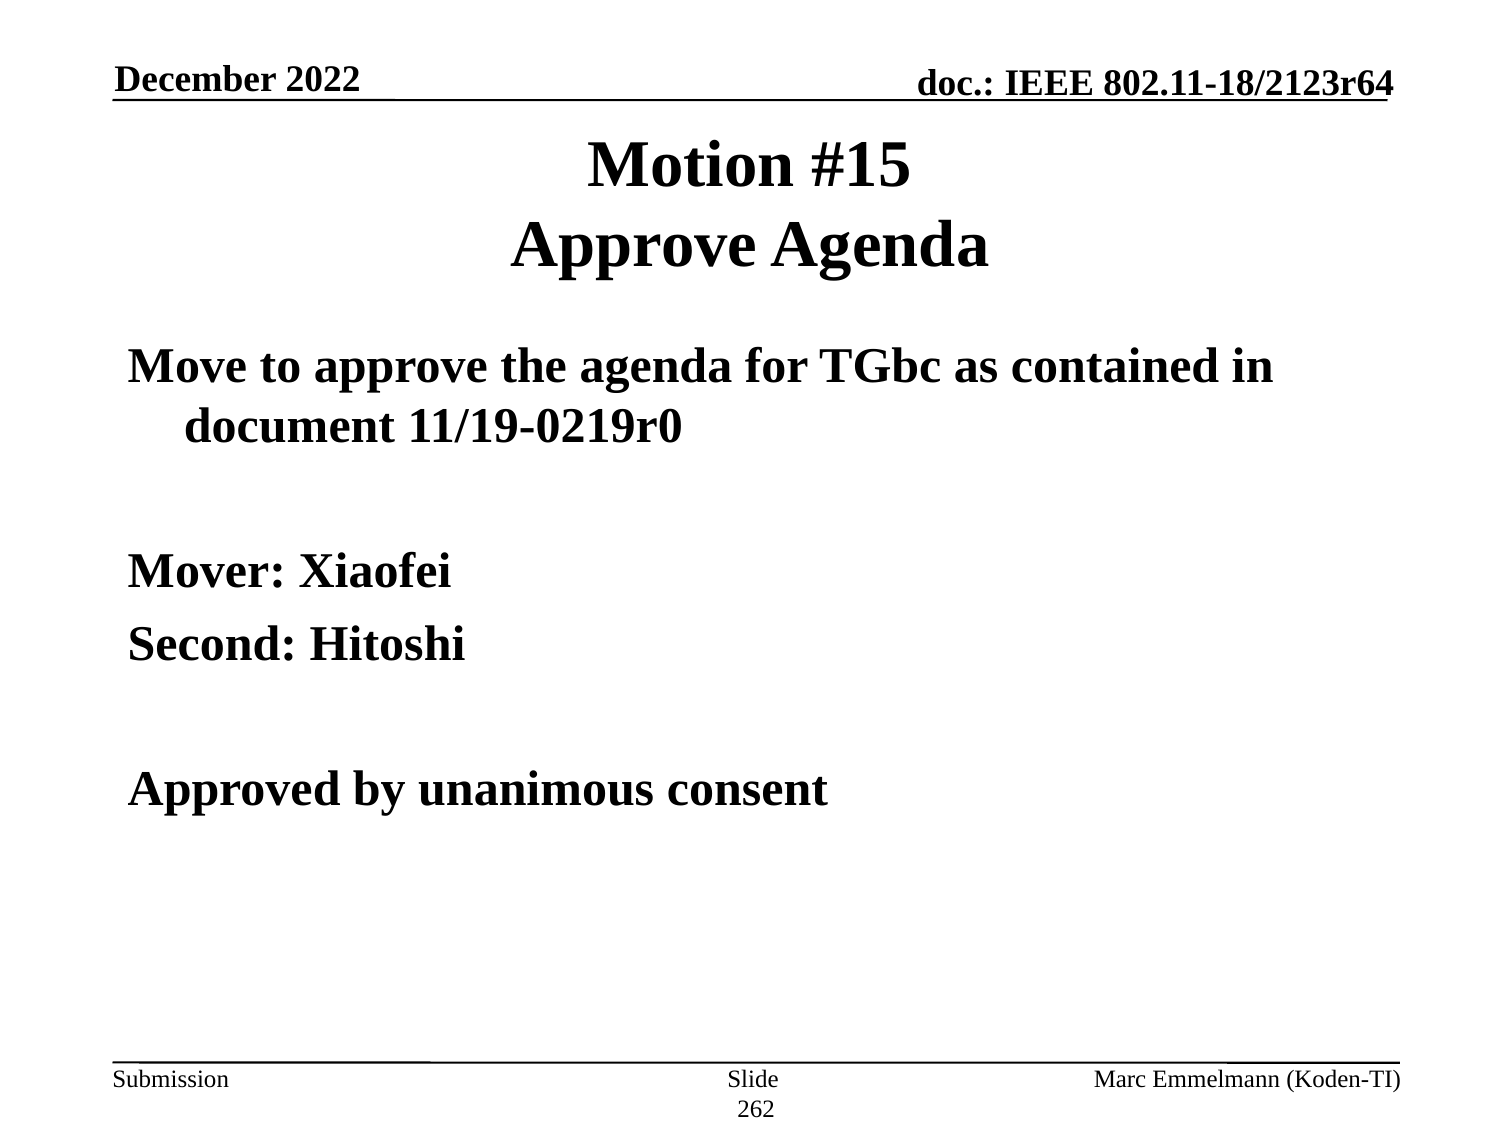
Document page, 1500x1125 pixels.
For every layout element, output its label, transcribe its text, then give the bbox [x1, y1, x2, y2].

title Motion #15 Approve Agenda [112, 112, 1388, 288]
footer Marc Emmelmann (Koden-TI) [878, 1061, 1402, 1093]
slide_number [114, 54, 423, 100]
list Move to approve the agenda for TGbc as contained in document 11/19-0219r0 Mover: Xiaofei Second: Hitoshi Approved by unanimous consent [112, 324, 1388, 1000]
slide_number Slide 262 [712, 1061, 800, 1123]
